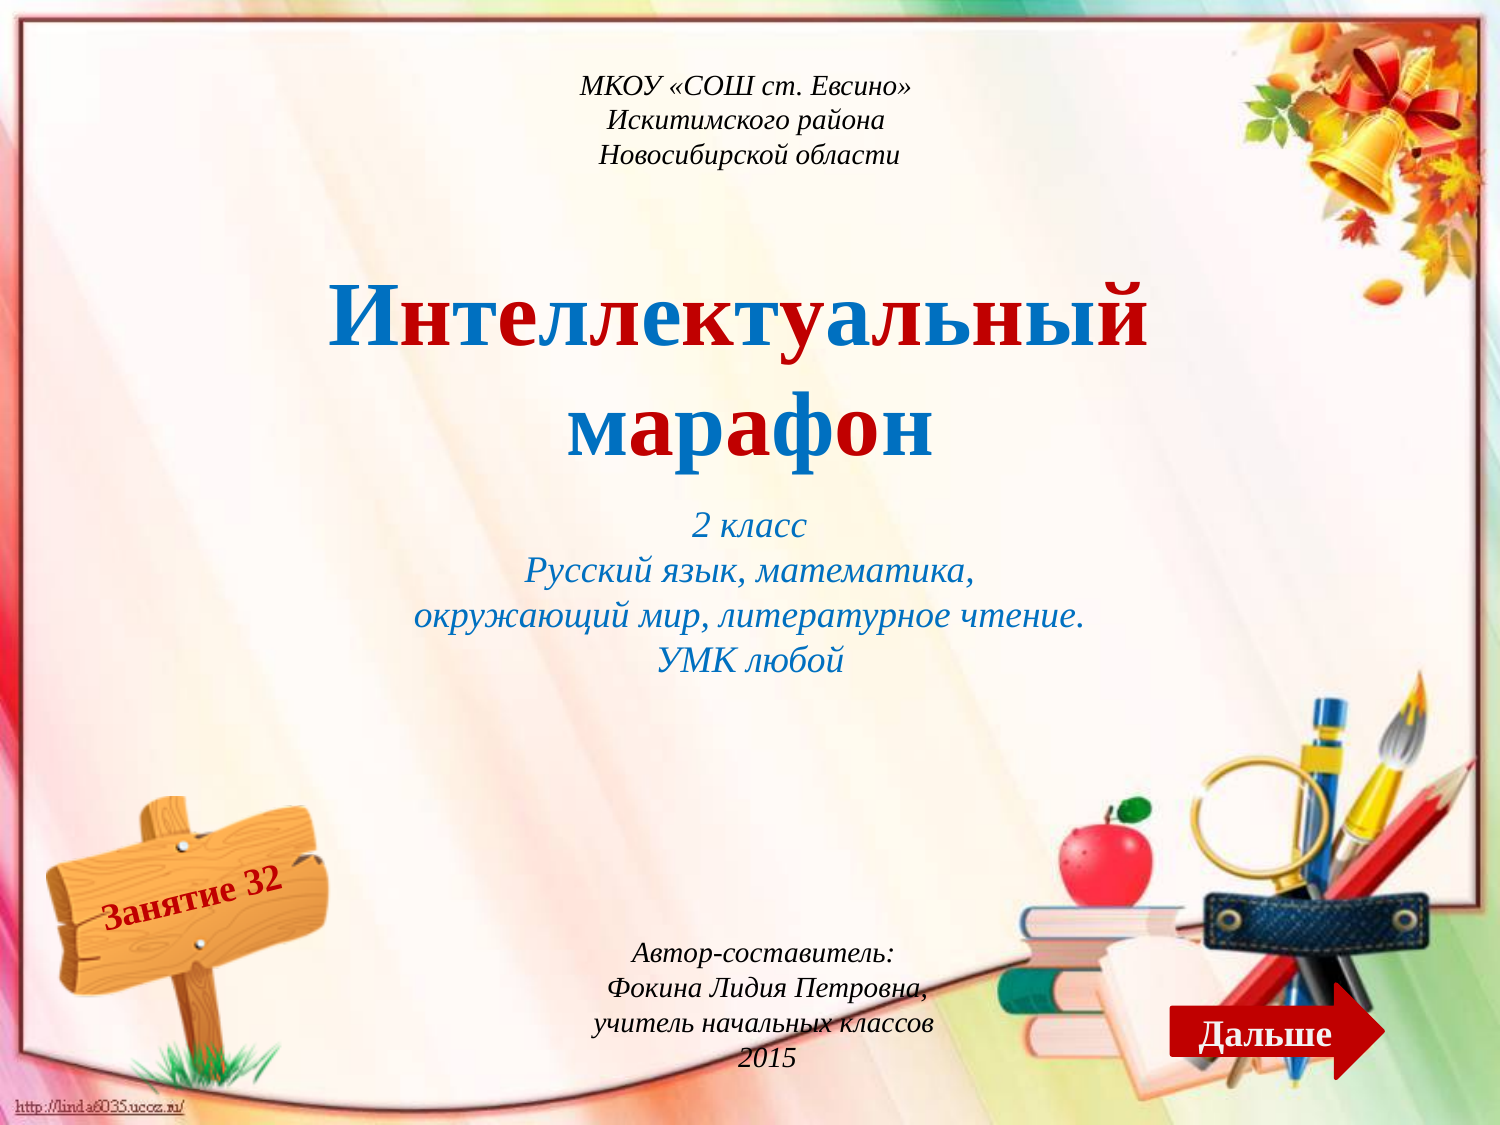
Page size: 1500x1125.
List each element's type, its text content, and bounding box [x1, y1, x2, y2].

text_box Интеллектуальный марафон [281, 246, 1219, 481]
text_box Автор-составитель: Фокина Лидия Петровна, учитель начальных классов 2015 [433, 925, 1102, 1081]
text_box Дальше [1169, 982, 1385, 1081]
text_box МКОУ «СОШ ст. Евсино» Искитимского района Новосибирской области [515, 58, 985, 179]
picture [0, 0, 1500, 1125]
text_box 2 класс Русский язык, математика, окружающий мир, литературное чтение. УМК любой [398, 492, 1102, 687]
